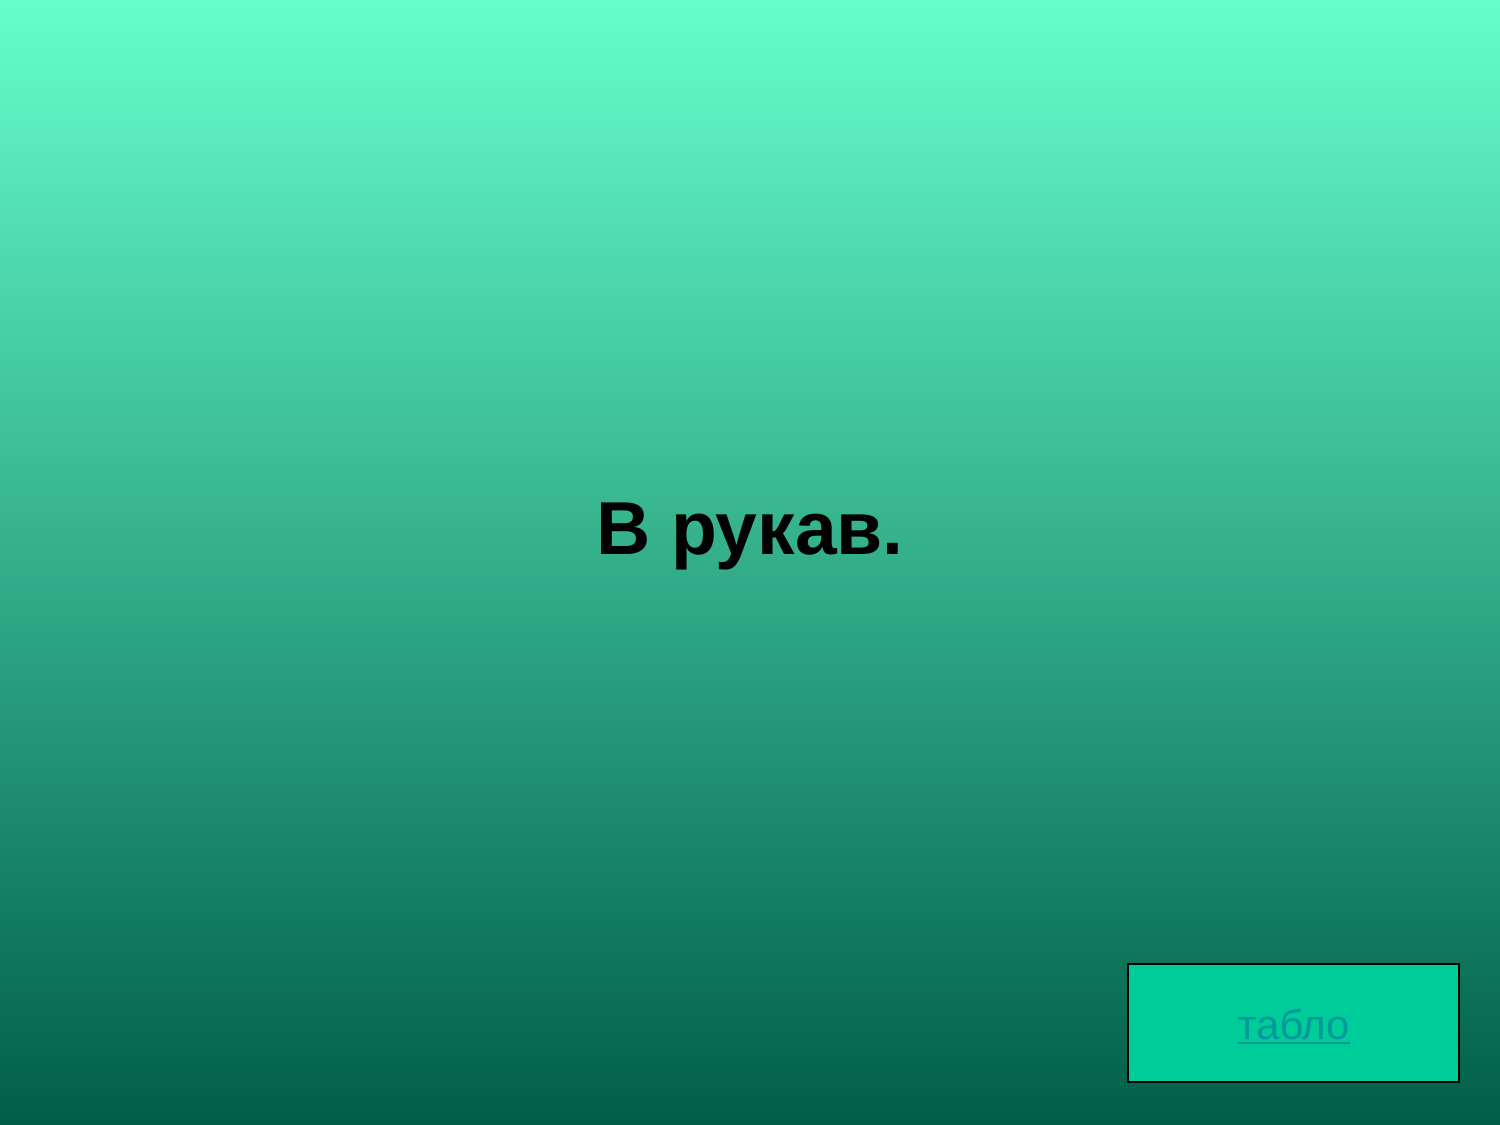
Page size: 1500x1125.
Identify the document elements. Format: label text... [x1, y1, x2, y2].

text_box табло [1128, 964, 1459, 1083]
list В рукав. [74, 262, 1426, 1006]
